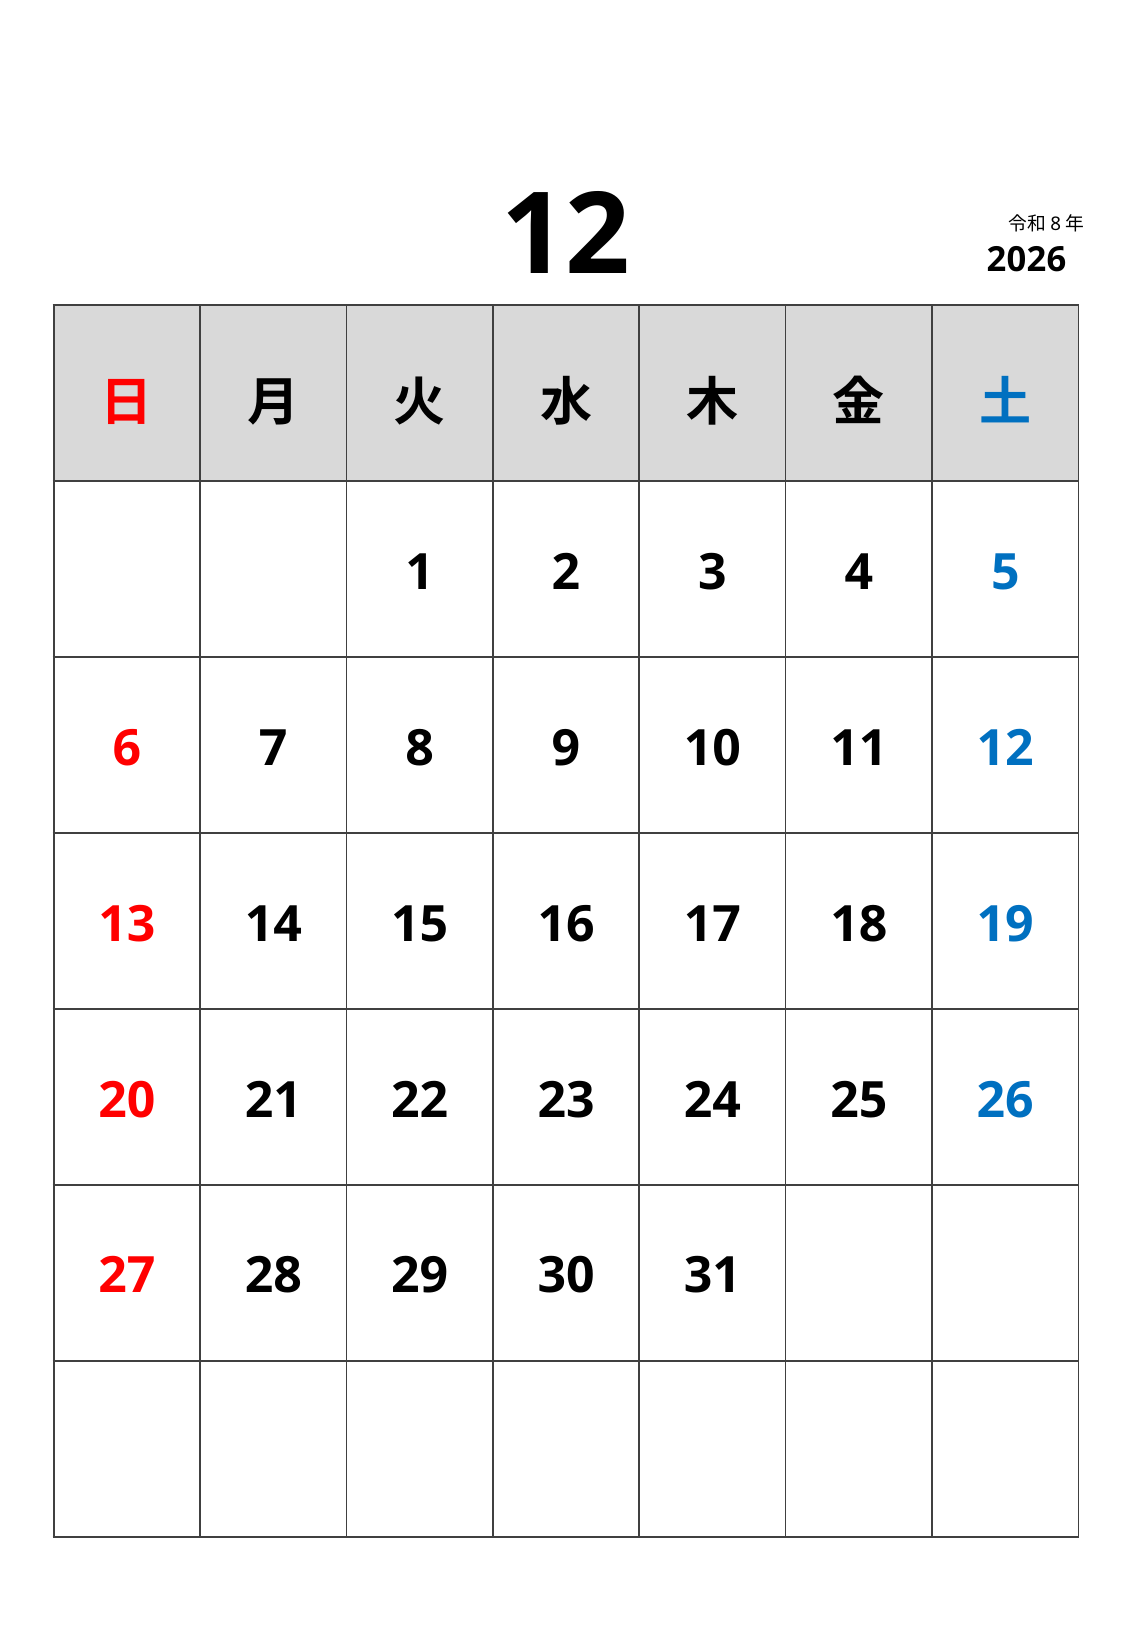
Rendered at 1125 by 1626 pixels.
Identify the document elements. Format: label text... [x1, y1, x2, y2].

table_cell 9 [494, 658, 638, 832]
table_cell 1 [347, 482, 492, 656]
table_header 土 [933, 306, 1078, 480]
table_cell [201, 482, 346, 656]
table_header 水 [494, 306, 638, 480]
table_cell [933, 1186, 1078, 1360]
table_cell 18 [786, 834, 931, 1008]
table_cell [55, 482, 199, 656]
table_cell [786, 1362, 931, 1536]
table_cell 24 [640, 1010, 785, 1184]
table_cell 27 [55, 1186, 199, 1360]
table_cell 20 [55, 1010, 199, 1184]
table_cell 5 [933, 482, 1078, 656]
table_cell 30 [494, 1186, 638, 1360]
table_cell 21 [201, 1010, 346, 1184]
table_cell 6 [55, 658, 199, 832]
table_cell 4 [786, 482, 931, 656]
table_cell 29 [347, 1186, 492, 1360]
table_cell 8 [347, 658, 492, 832]
table_header 金 [786, 306, 931, 480]
text_box 12 [486, 152, 646, 304]
table_cell 11 [786, 658, 931, 832]
table_header 月 [201, 306, 346, 480]
text_box 2026 [971, 229, 1082, 287]
table_cell 28 [201, 1186, 346, 1360]
text_box 令和8年 [993, 204, 1100, 242]
table_cell [201, 1362, 346, 1536]
table_cell 25 [786, 1010, 931, 1184]
table_cell 10 [640, 658, 785, 832]
table_cell [786, 1186, 931, 1360]
table_cell [933, 1362, 1078, 1536]
table_header 日 [55, 306, 199, 480]
table_cell 3 [640, 482, 785, 656]
table_cell 26 [933, 1010, 1078, 1184]
table_cell 15 [347, 834, 492, 1008]
table_cell 7 [201, 658, 346, 832]
table_cell 17 [640, 834, 785, 1008]
table_cell 31 [640, 1186, 785, 1360]
table_header 火 [347, 306, 492, 480]
table_cell 23 [494, 1010, 638, 1184]
table_cell 19 [933, 834, 1078, 1008]
table_cell 22 [347, 1010, 492, 1184]
table_cell 2 [494, 482, 638, 656]
table_cell 14 [201, 834, 346, 1008]
table_cell [640, 1362, 785, 1536]
table_header 木 [640, 306, 785, 480]
table_cell 12 [933, 658, 1078, 832]
table_cell [494, 1362, 638, 1536]
table_cell 13 [55, 834, 199, 1008]
table_cell [347, 1362, 492, 1536]
table_cell 16 [494, 834, 638, 1008]
table_cell [55, 1362, 199, 1536]
